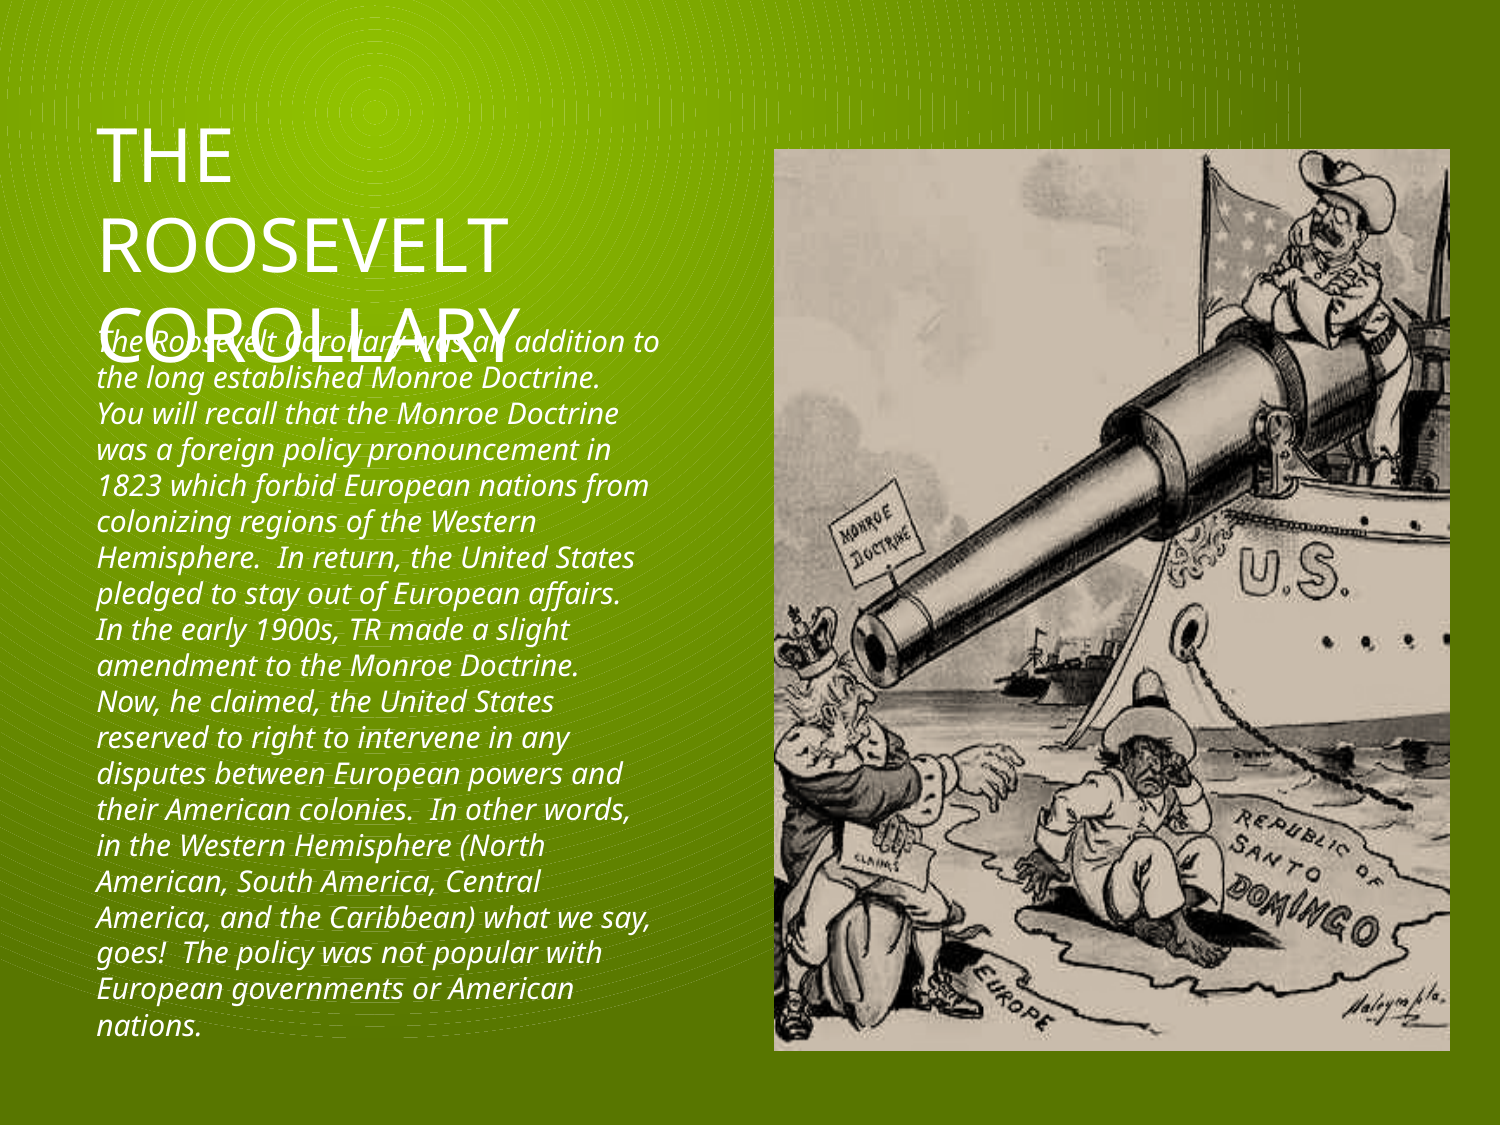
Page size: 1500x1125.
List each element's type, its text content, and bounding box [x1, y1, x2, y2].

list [774, 149, 1451, 1051]
title The Roosevelt Corollary [81, 99, 677, 271]
list The Roosevelt Corollary was an addition to the long established Monroe Doctrine. You will recall that the Monroe Doctrine was a foreign policy pronouncement in 1823 which forbid European nations from colonizing regions of the Western Hemisphere. In return, the United States pledged to stay out of European affairs. In the early 1900s, TR made a slight amendment to the Monroe Doctrine. Now, he claimed, the United States reserved to right to intervene in any disputes between European powers and their American colonies. In other words, in the Western Hemisphere (North American, South America, Central America, and the Caribbean) what we say, goes! The policy was not popular with European governments or American nations. [81, 315, 677, 1051]
